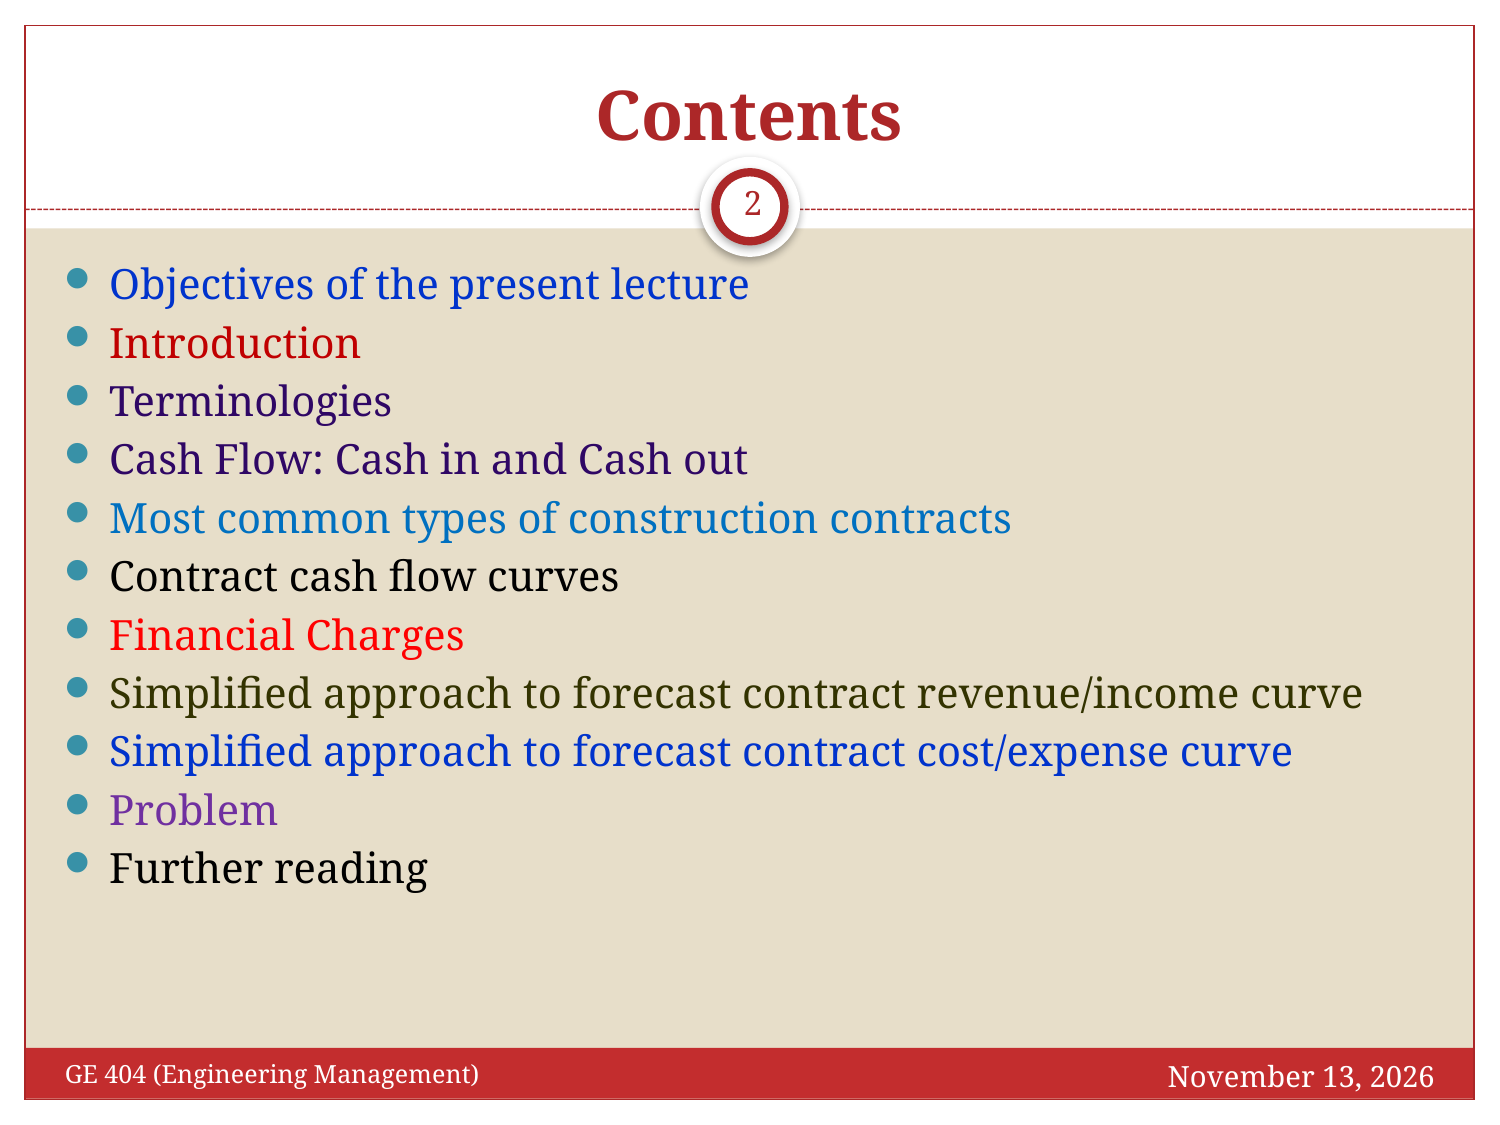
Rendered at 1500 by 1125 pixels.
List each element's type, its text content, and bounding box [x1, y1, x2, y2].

footer GE 404 (Engineering Management) [50, 1051, 638, 1112]
title Contents [49, 37, 1450, 162]
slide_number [950, 1050, 1450, 1111]
slide_number 2 [715, 168, 791, 241]
list Objectives of the present lecture Introduction Terminologies Cash Flow: Cash in and Cash out Most common types of construction contracts Contract cash flow curves Financial Charges Simplified approach to forecast contract revenue/income curve Simplified approach to forecast contract cost/expense curve Problem Further reading [49, 250, 1445, 1001]
